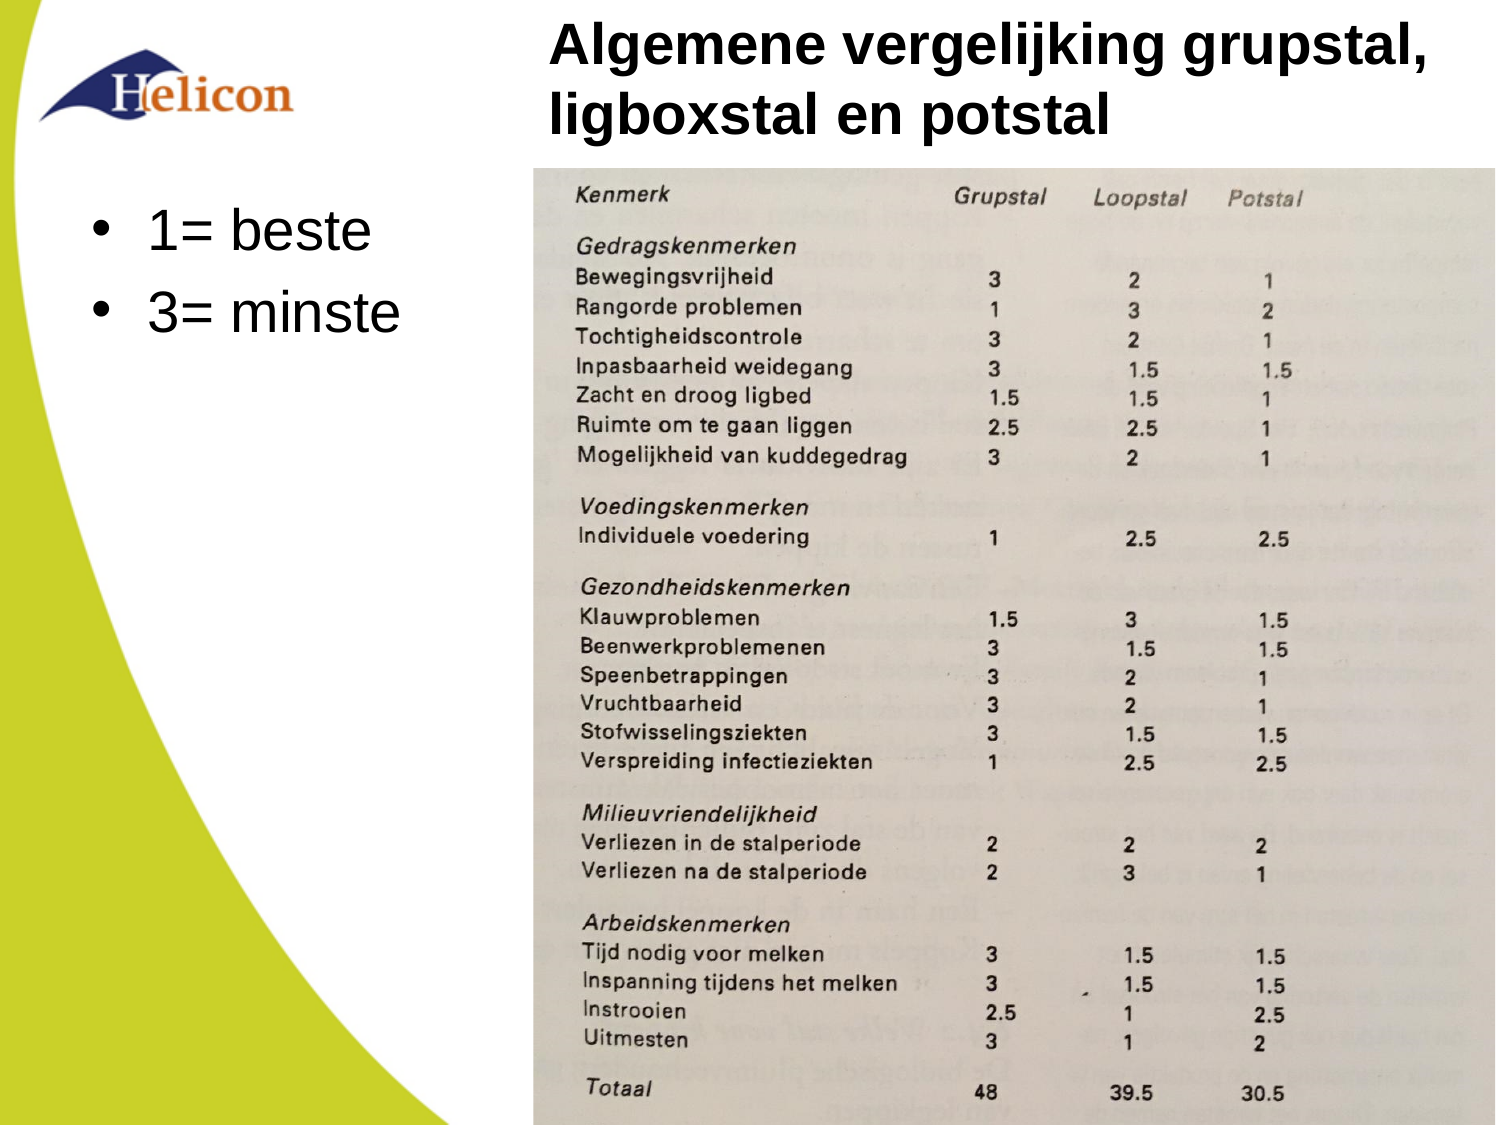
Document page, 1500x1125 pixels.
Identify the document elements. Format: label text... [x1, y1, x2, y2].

list 1= beste 3= minste [76, 184, 455, 994]
picture [0, 0, 1500, 1125]
title Algemene vergelijking grupstal, ligboxstal en potstal [533, 23, 1500, 130]
